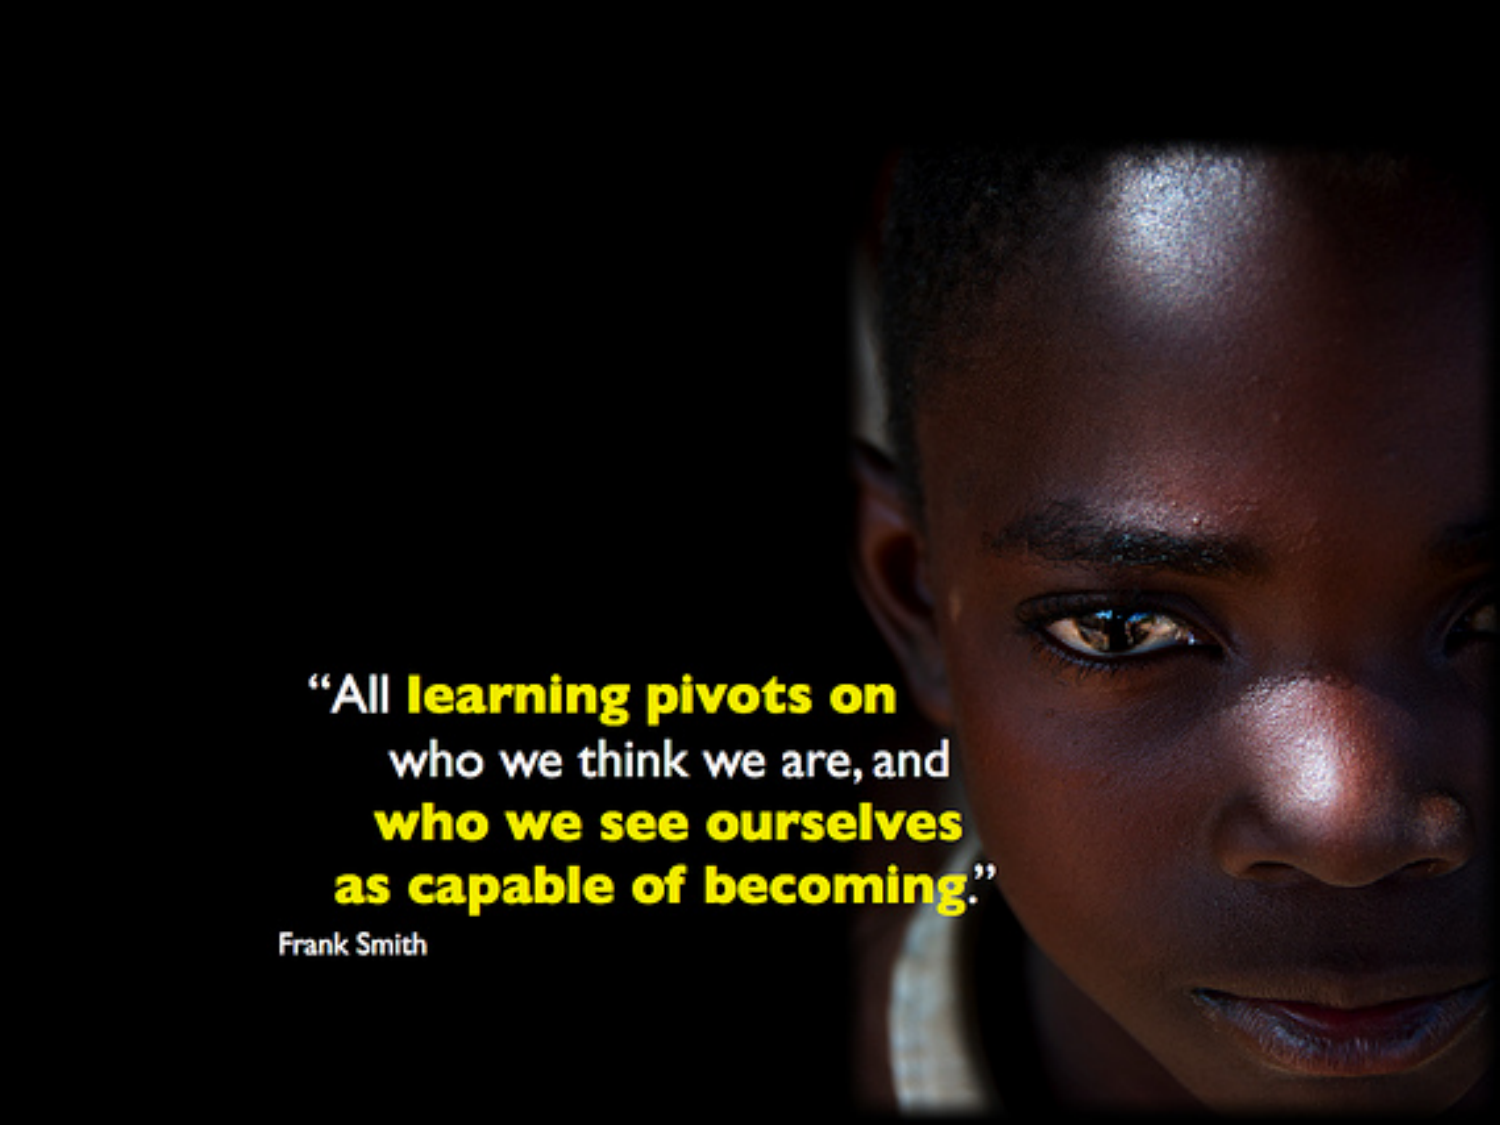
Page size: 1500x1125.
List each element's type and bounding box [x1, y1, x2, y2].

picture [182, 137, 1500, 1125]
